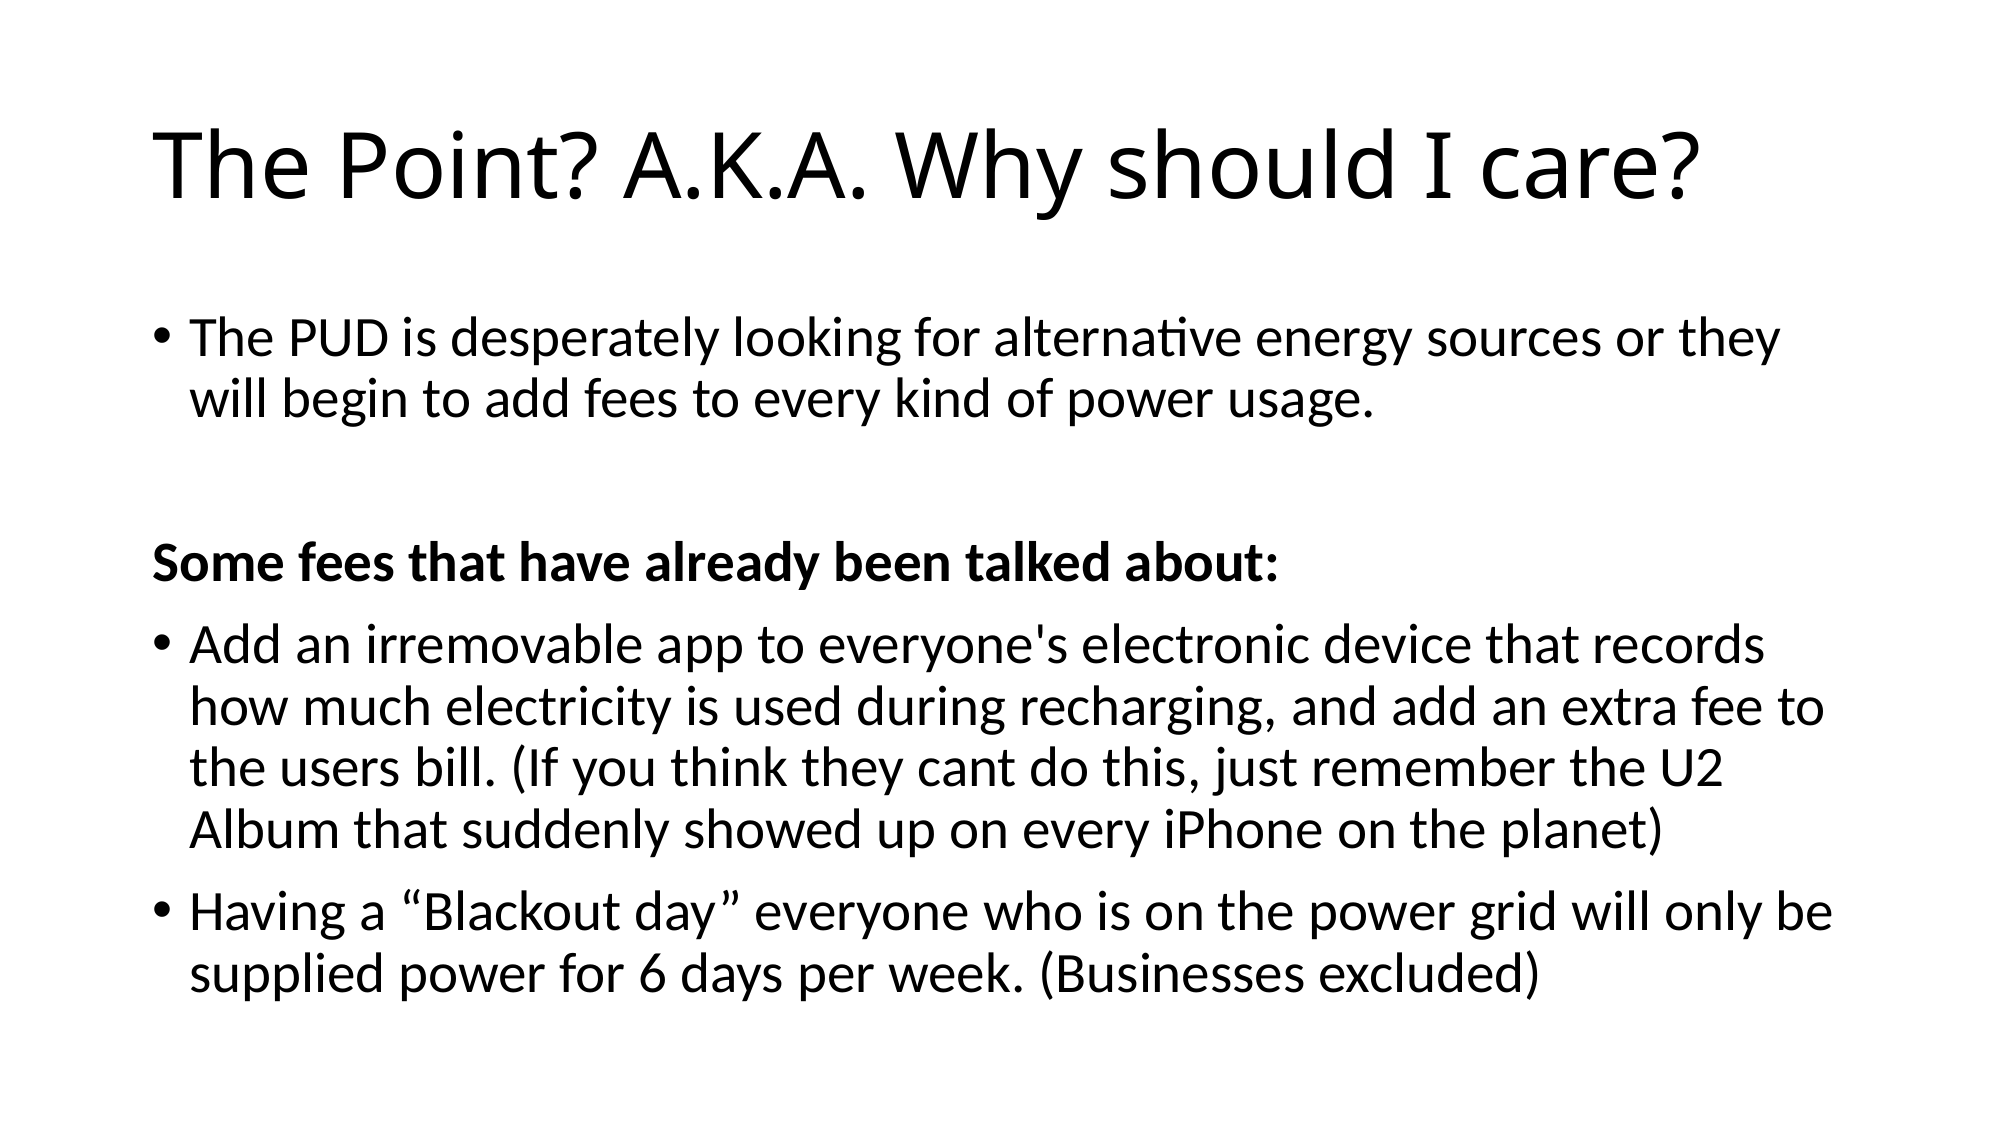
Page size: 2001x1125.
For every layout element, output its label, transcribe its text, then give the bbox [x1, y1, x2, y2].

title The Point? A.K.A. Why should I care? [137, 59, 1863, 278]
list The PUD is desperately looking for alternative energy sources or they will begin to add fees to every kind of power usage. Some fees that have already been talked about: Add an irremovable app to everyone's electronic device that records how much electricity is used during recharging, and add an extra fee to the users bill. (If you think they cant do this, just remember the U2 Album that suddenly showed up on every iPhone on the planet) Having a “Blackout day” everyone who is on the power grid will only be supplied power for 6 days per week. (Businesses excluded) [137, 299, 1863, 1014]
